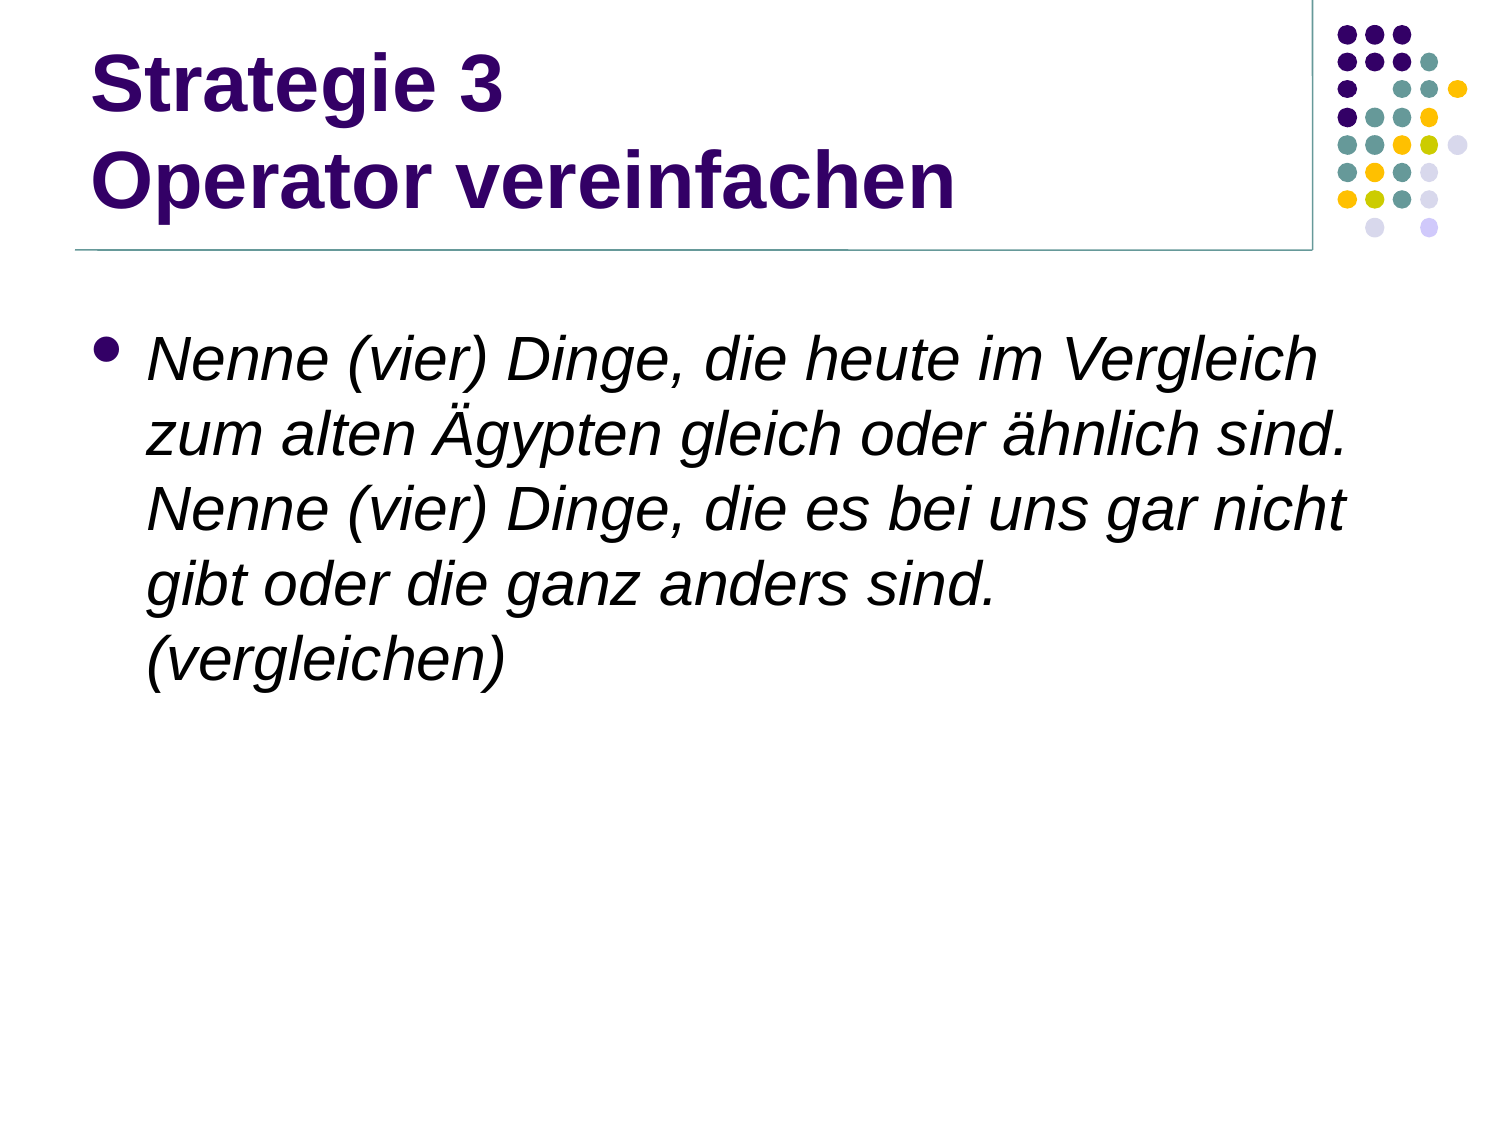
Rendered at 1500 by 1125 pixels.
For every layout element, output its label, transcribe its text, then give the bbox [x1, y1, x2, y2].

list Nenne (vier) Dinge, die heute im Vergleich zum alten Ägypten gleich oder ähnlich sind. Nenne (vier) Dinge, die es bei uns gar nicht gibt oder die ganz anders sind. (vergleichen) [75, 310, 1425, 785]
title Strategie 3 Operator vereinfachen [75, 20, 1313, 233]
